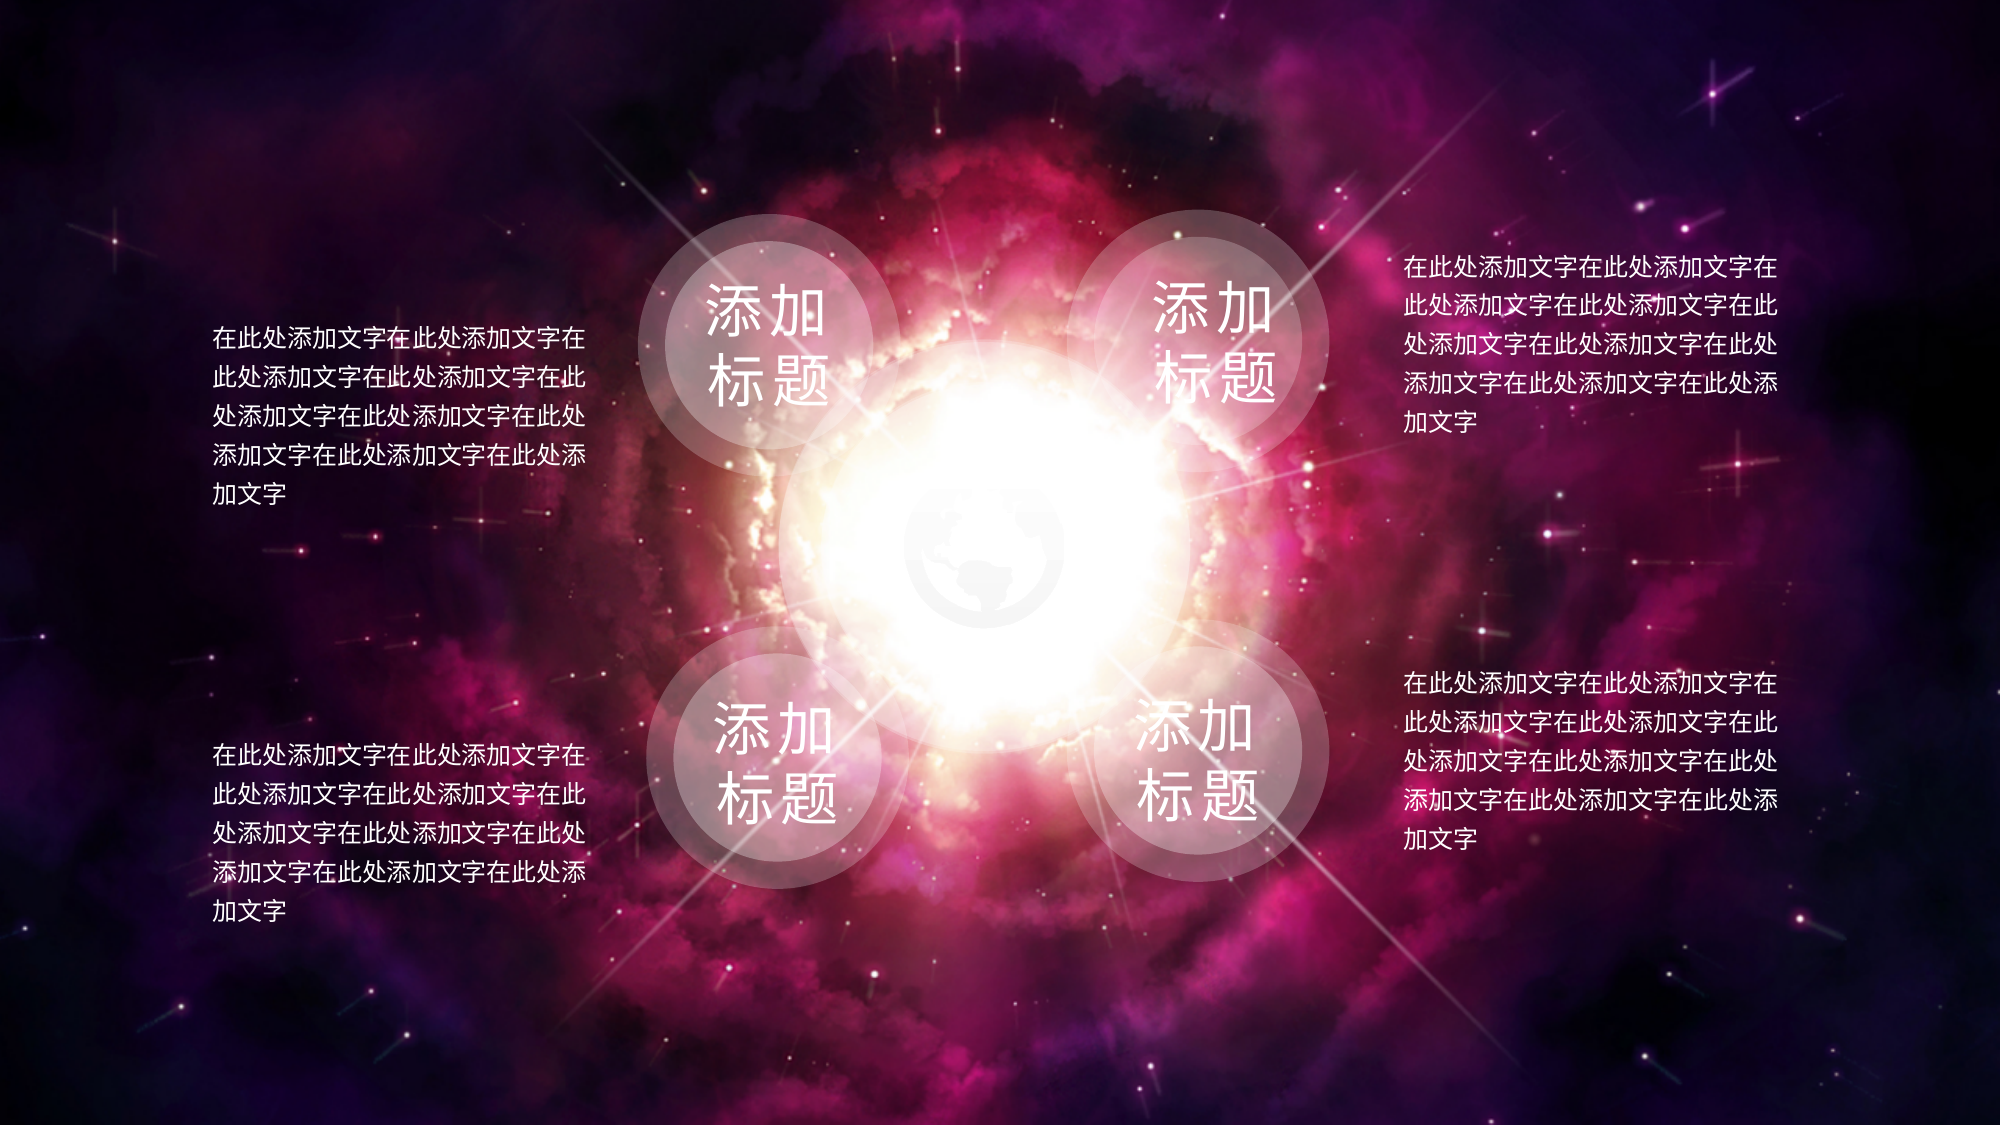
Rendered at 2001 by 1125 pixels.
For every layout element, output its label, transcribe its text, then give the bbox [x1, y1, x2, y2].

text_box 在此处添加文字在此处添加文字在此处添加文字在此处添加文字在此处添加文字在此处添加文字在此处添加文字在此处添加文字在此处添加文字 [1383, 232, 1814, 447]
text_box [1066, 619, 1330, 882]
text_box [778, 339, 1191, 752]
text_box 在此处添加文字在此处添加文字在此处添加文字在此处添加文字在此处添加文字在此处添加文字在此处添加文字在此处添加文字在此处添加文字 [1383, 649, 1814, 864]
text_box 在此处添加文字在此处添加文字在此处添加文字在此处添加文字在此处添加文字在此处添加文字在此处添加文字在此处添加文字在此处添加文字 [192, 303, 622, 519]
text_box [1066, 209, 1330, 473]
picture [0, 0, 2000, 1125]
text_box 在此处添加文字在此处添加文字在此处添加文字在此处添加文字在此处添加文字在此处添加文字在此处添加文字在此处添加文字在此处添加文字 [192, 720, 622, 936]
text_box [646, 626, 909, 889]
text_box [637, 213, 901, 477]
